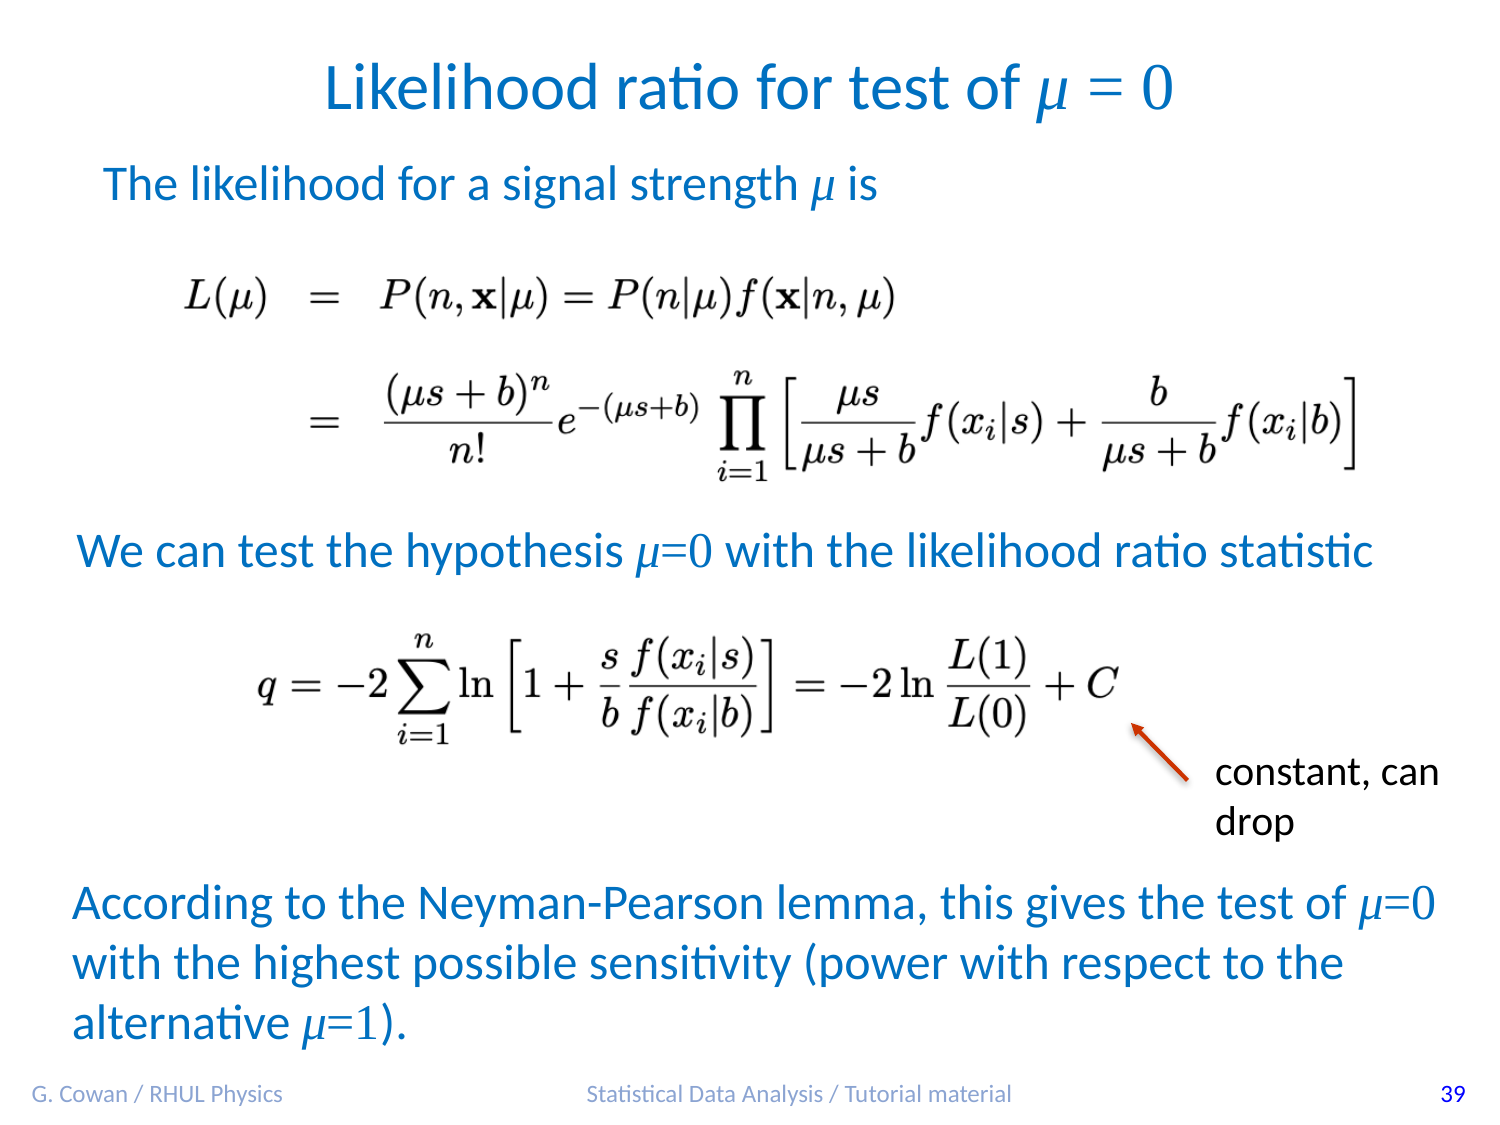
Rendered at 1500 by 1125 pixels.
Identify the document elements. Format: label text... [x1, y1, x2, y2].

slide_number G. Cowan / RHUL Physics [16, 1062, 338, 1123]
text_box Likelihood ratio for test of μ = 0 [112, 35, 1388, 119]
text_box According to the Neyman-Pearson lemma, this gives the test of μ=0 with the highest possible sensitivity (power with respect to the alternative μ=1). [57, 861, 1456, 1057]
text_box The likelihood for a signal strength μ is [88, 142, 893, 218]
text_box constant, can drop [1200, 736, 1456, 852]
footer Statistical Data Analysis / Tutorial material [338, 1062, 1262, 1123]
slide_number 39 [1262, 1062, 1481, 1123]
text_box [1130, 722, 1188, 781]
picture [157, 238, 1373, 505]
text_box We can test the hypothesis μ=0 with the likelihood ratio statistic [61, 509, 1389, 585]
picture [247, 616, 1132, 754]
